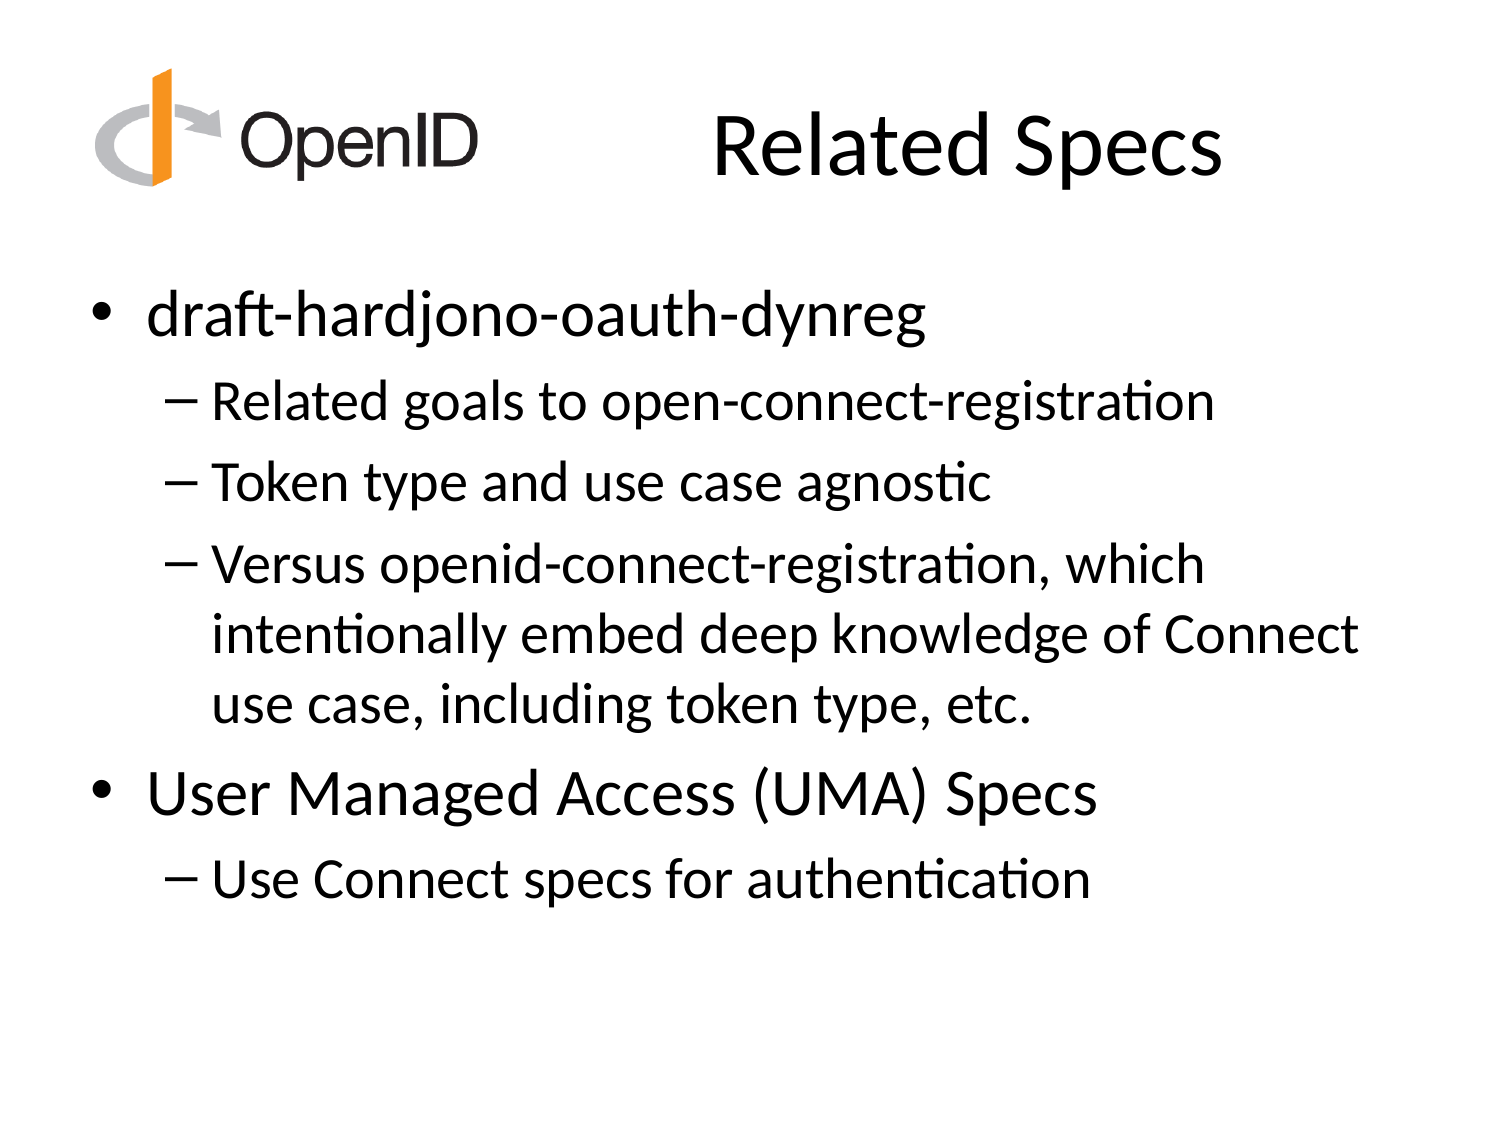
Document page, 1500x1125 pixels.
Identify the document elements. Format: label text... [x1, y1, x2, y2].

title Related Specs [512, 45, 1425, 233]
list draft-hardjono-oauth-dynreg Related goals to open-connect-registration Token type and use case agnostic Versus openid-connect-registration, which intentionally embed deep knowledge of Connect use case, including token type, etc. User Managed Access (UMA) Specs Use Connect specs for authentication [75, 262, 1425, 1005]
picture [64, 44, 513, 225]
